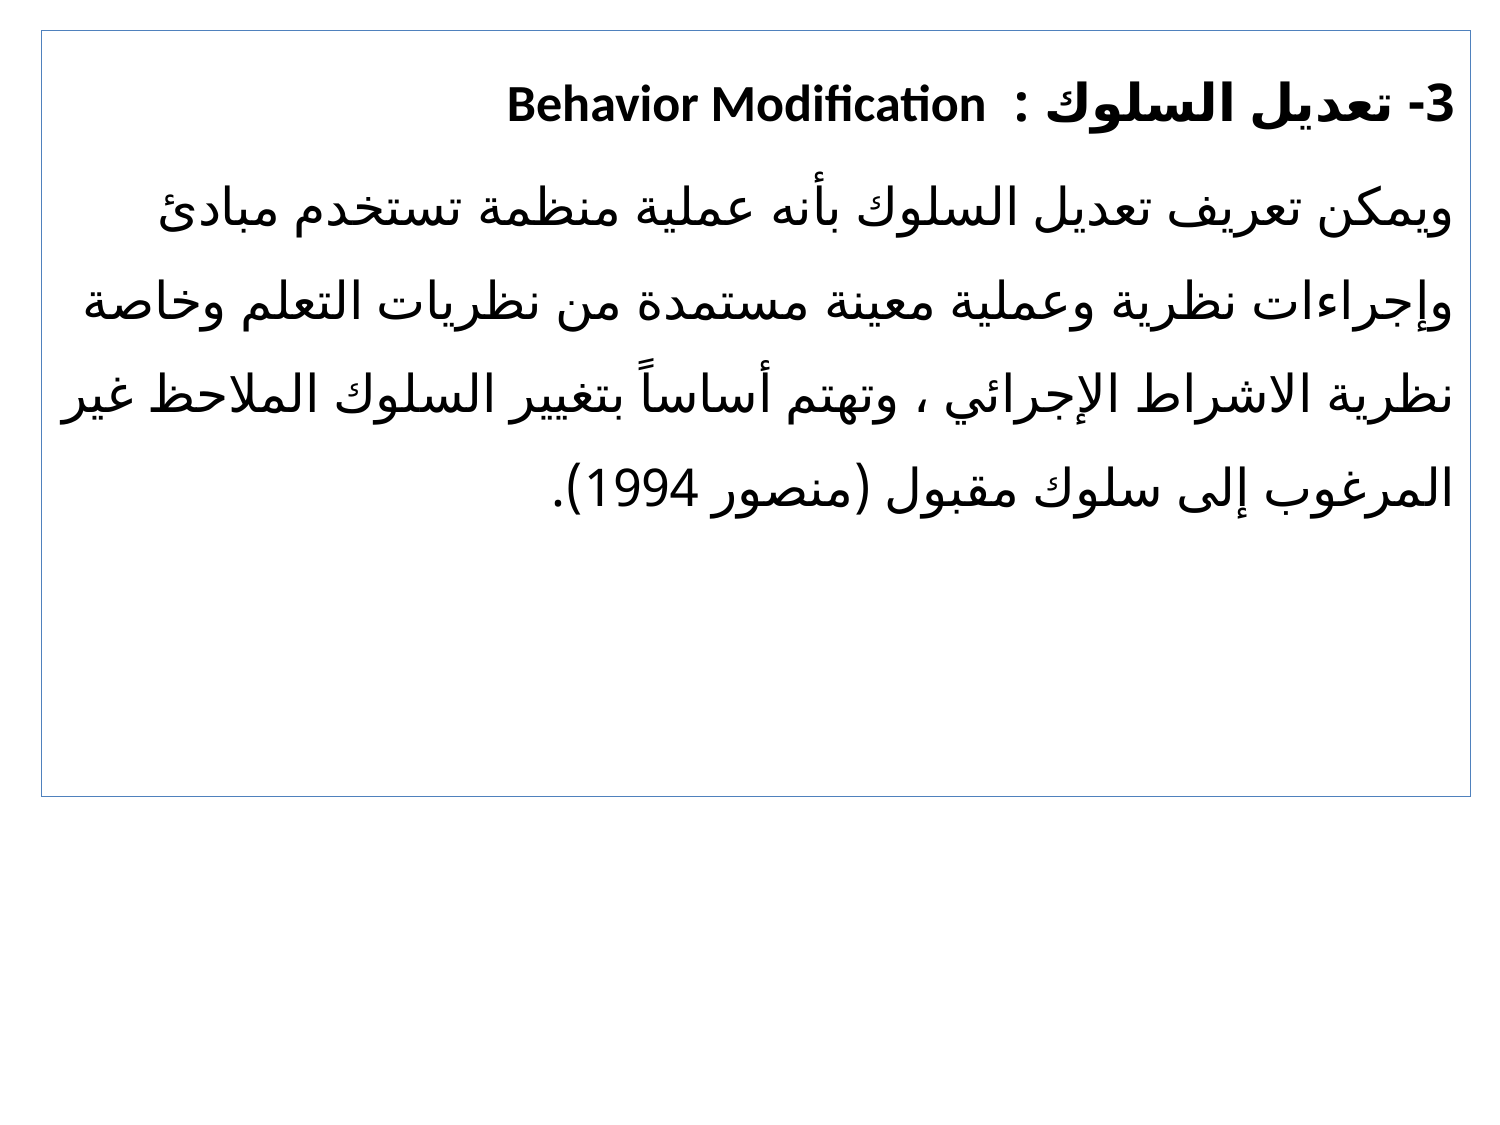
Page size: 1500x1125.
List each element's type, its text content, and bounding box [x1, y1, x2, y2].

list 3- تعديل السلوك : Behavior Modification ويمكن تعريف تعديل السلوك بأنه عملية منظمة تستخدم مبادئ وإجراءات نظرية وعملية معينة مستمدة من نظريات التعلم وخاصة نظرية الاشراط الإجرائي ، وتهتم أساساً بتغيير السلوك الملاحظ غير المرغوب إلى سلوك مقبول (منصور 1994). [41, 30, 1471, 797]
